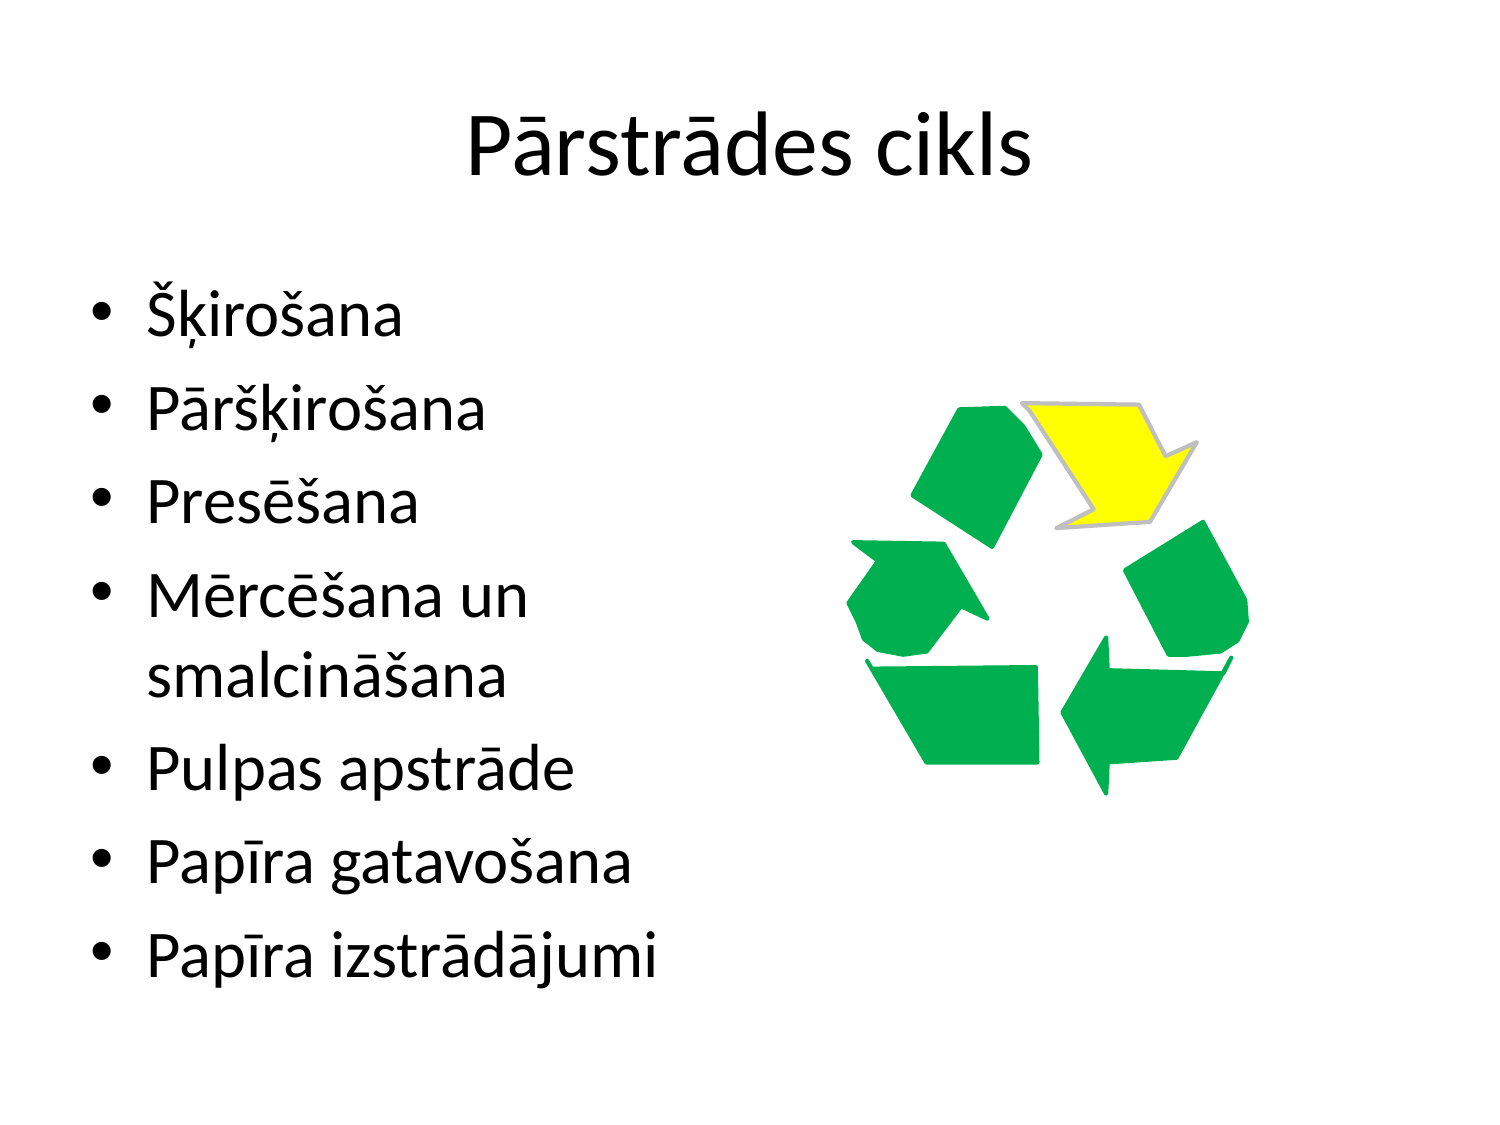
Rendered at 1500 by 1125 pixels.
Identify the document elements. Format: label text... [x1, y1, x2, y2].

title Pārstrādes cikls [75, 45, 1425, 233]
text_box [865, 658, 1040, 765]
list Šķirošana Pāršķirošana Presēšana Mērcēšana un smalcināšana Pulpas apstrāde Papīra gatavošana Papīra izstrādājumi [75, 262, 857, 1005]
text_box [846, 540, 990, 657]
text_box [1060, 635, 1234, 796]
text_box [1123, 519, 1249, 657]
text_box [1019, 401, 1199, 531]
text_box [910, 405, 1043, 549]
